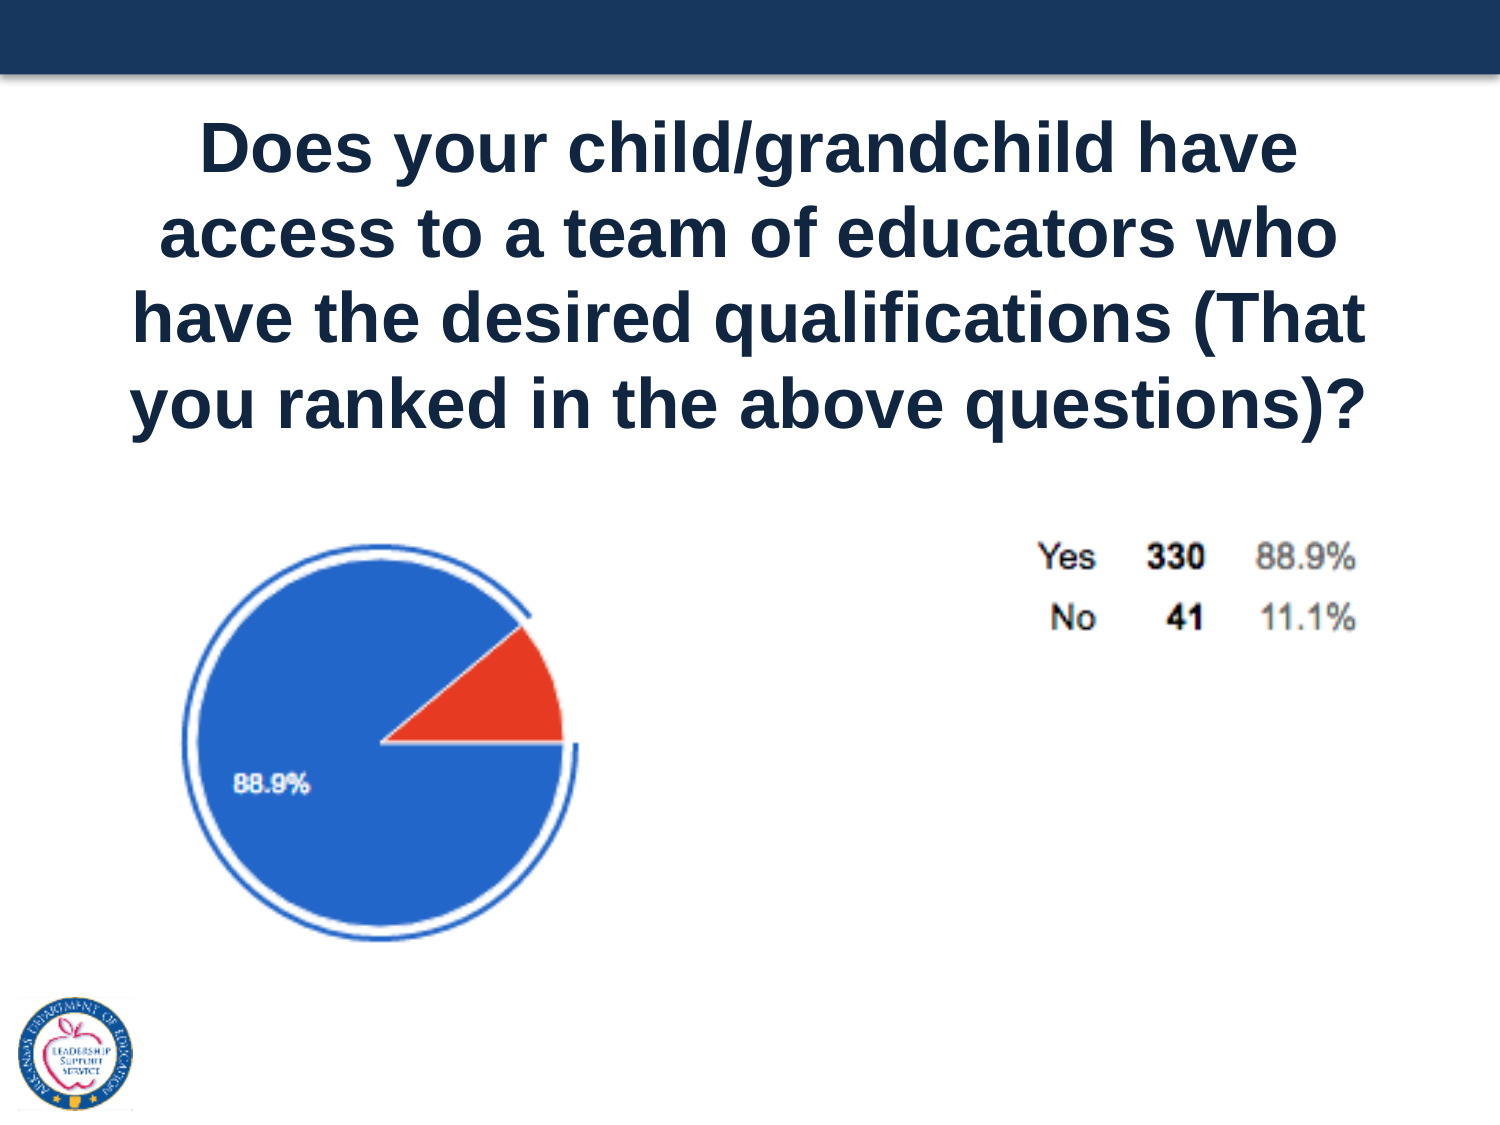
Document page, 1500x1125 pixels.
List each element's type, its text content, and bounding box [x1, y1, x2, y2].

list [102, 396, 1398, 1111]
text_box [0, 0, 1500, 76]
picture [18, 997, 133, 1111]
title Does your child/grandchild have access to a team of educators who have the desired qualifications (That you ranked in the above questions)? [103, 89, 1397, 396]
